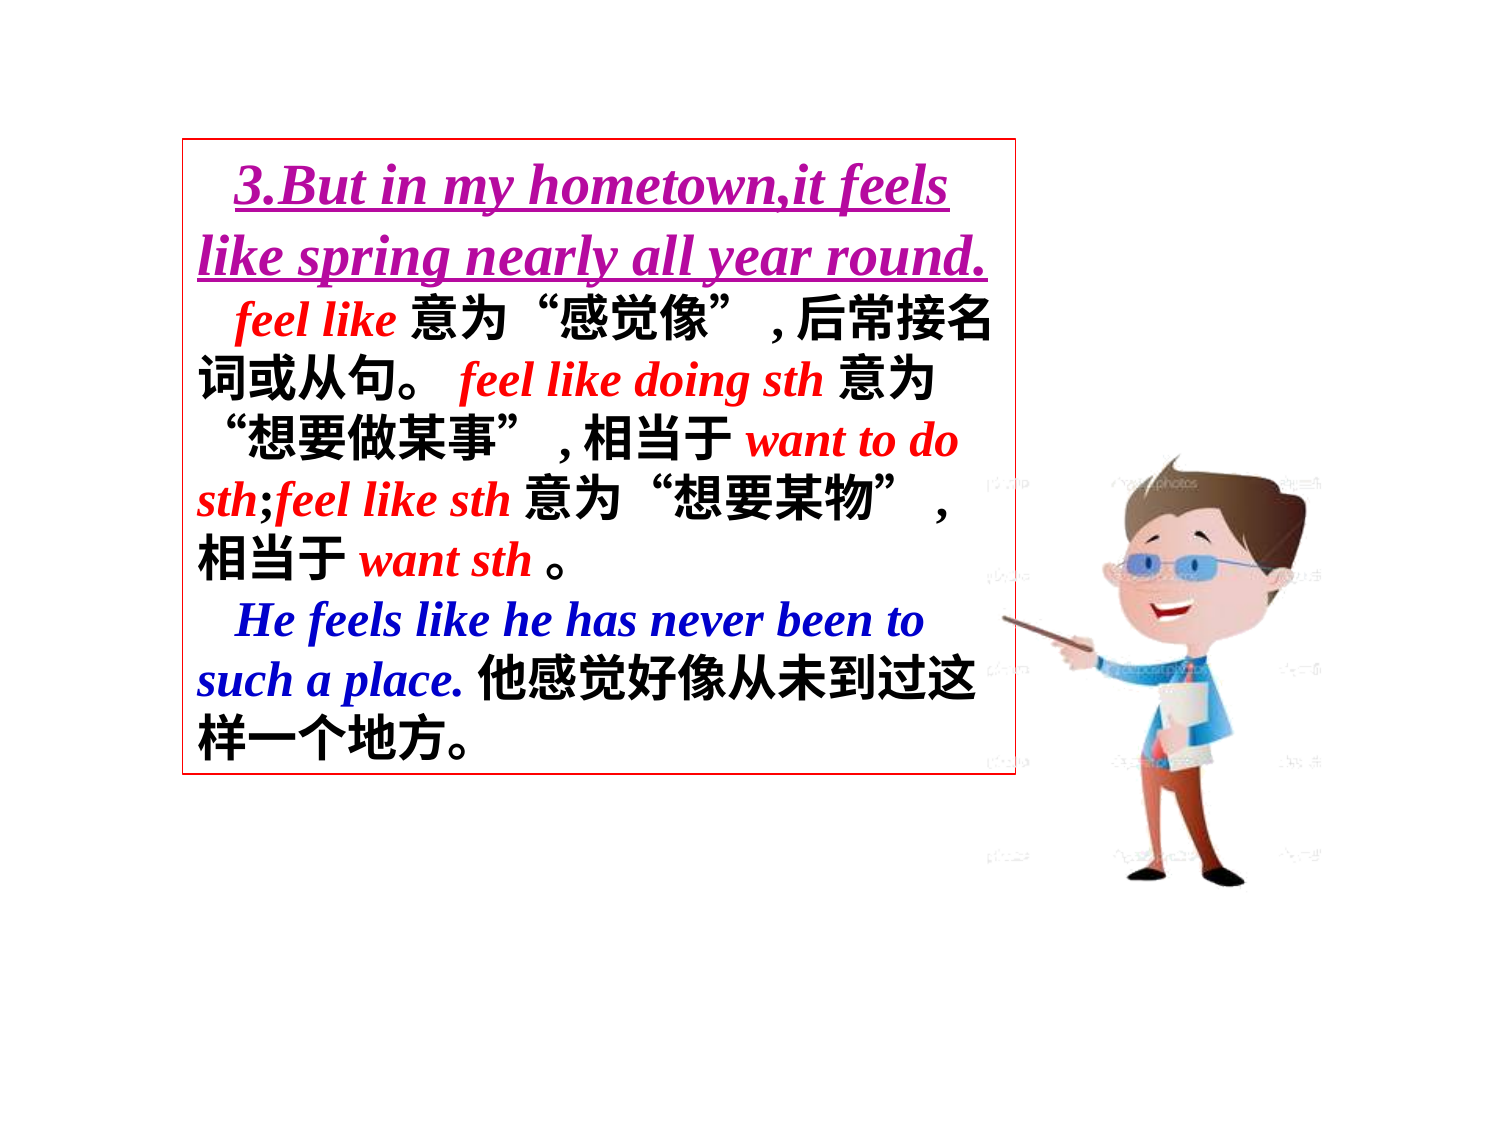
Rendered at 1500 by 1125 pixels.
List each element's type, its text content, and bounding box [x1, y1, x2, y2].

text_box 3.But in my hometown,it feels like spring nearly all year round. feel like意为“感觉像”,后常接名词或从句。feel like doing sth意为“想要做某事”,相当于want to do sth;feel like sth意为“想要某物”,相当于want sth。 He feels like he has never been to such a place.他感觉好像从未到过这样一个地方。 [182, 139, 1016, 774]
picture [986, 429, 1323, 911]
